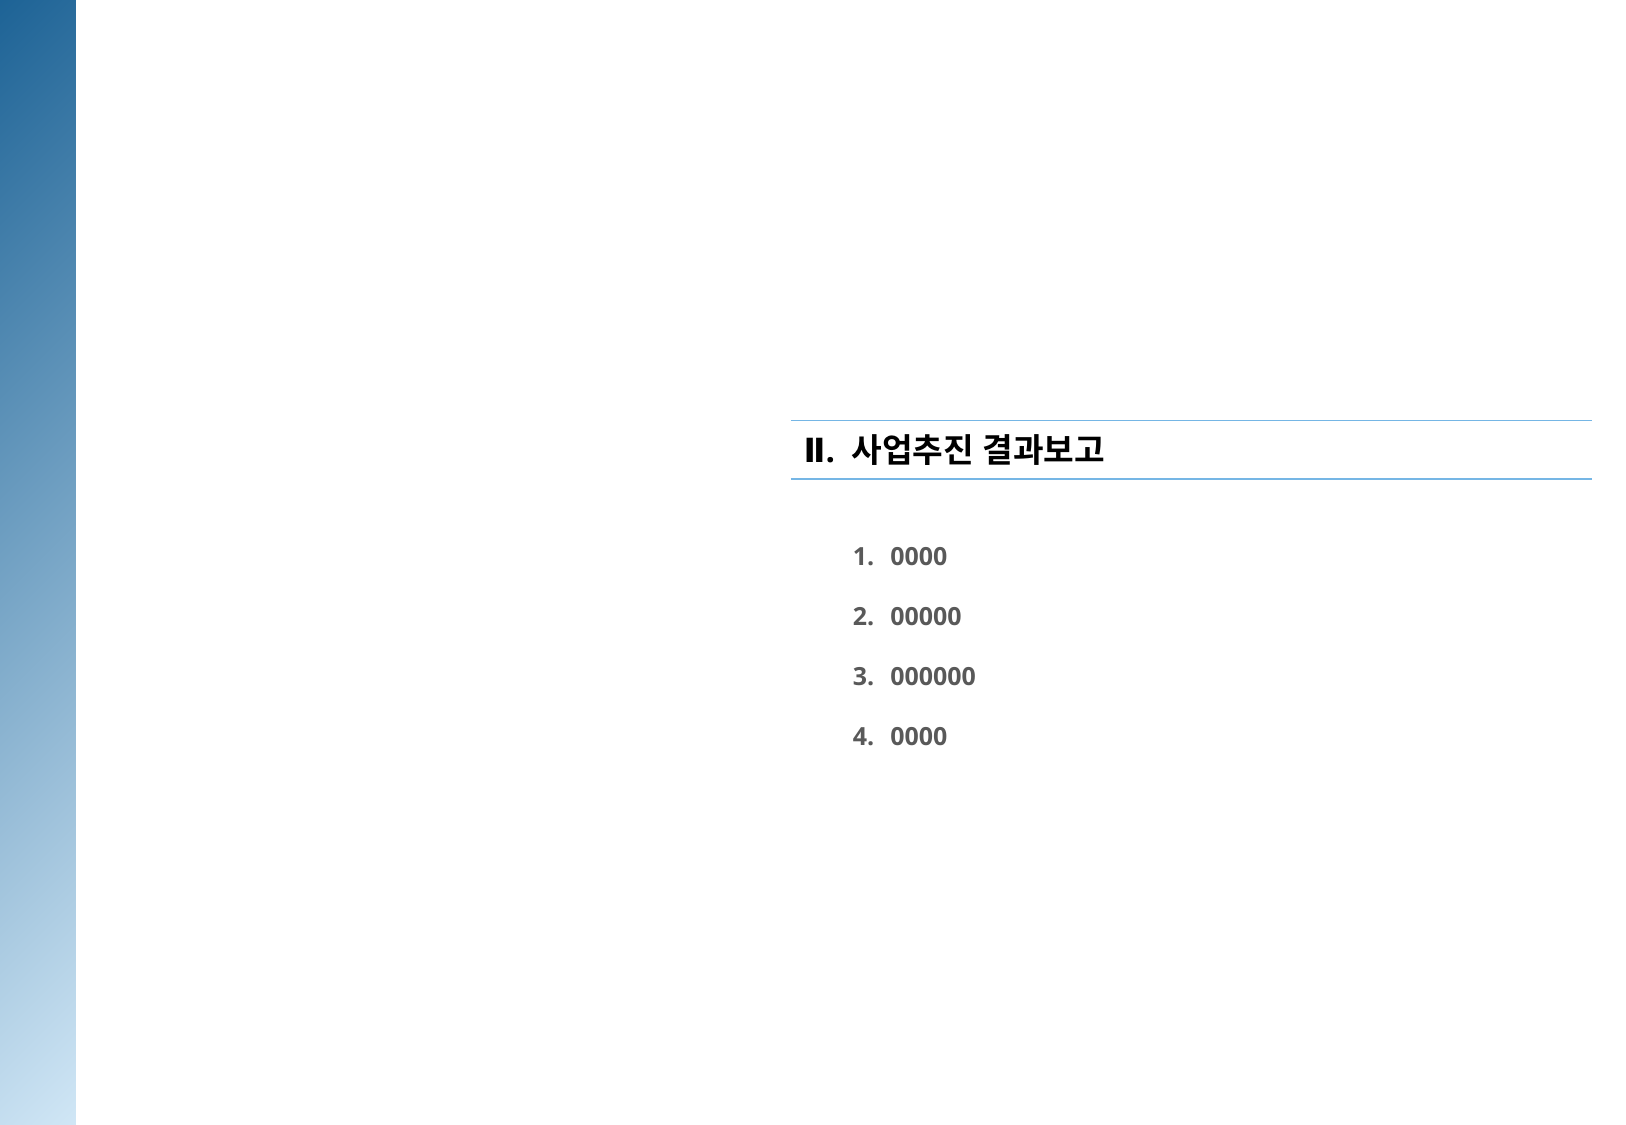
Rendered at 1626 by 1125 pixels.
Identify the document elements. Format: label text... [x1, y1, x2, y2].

text_box [0, 0, 76, 1125]
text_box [788, 420, 1593, 480]
text_box 0000 00000 000000 0000 [838, 503, 991, 758]
